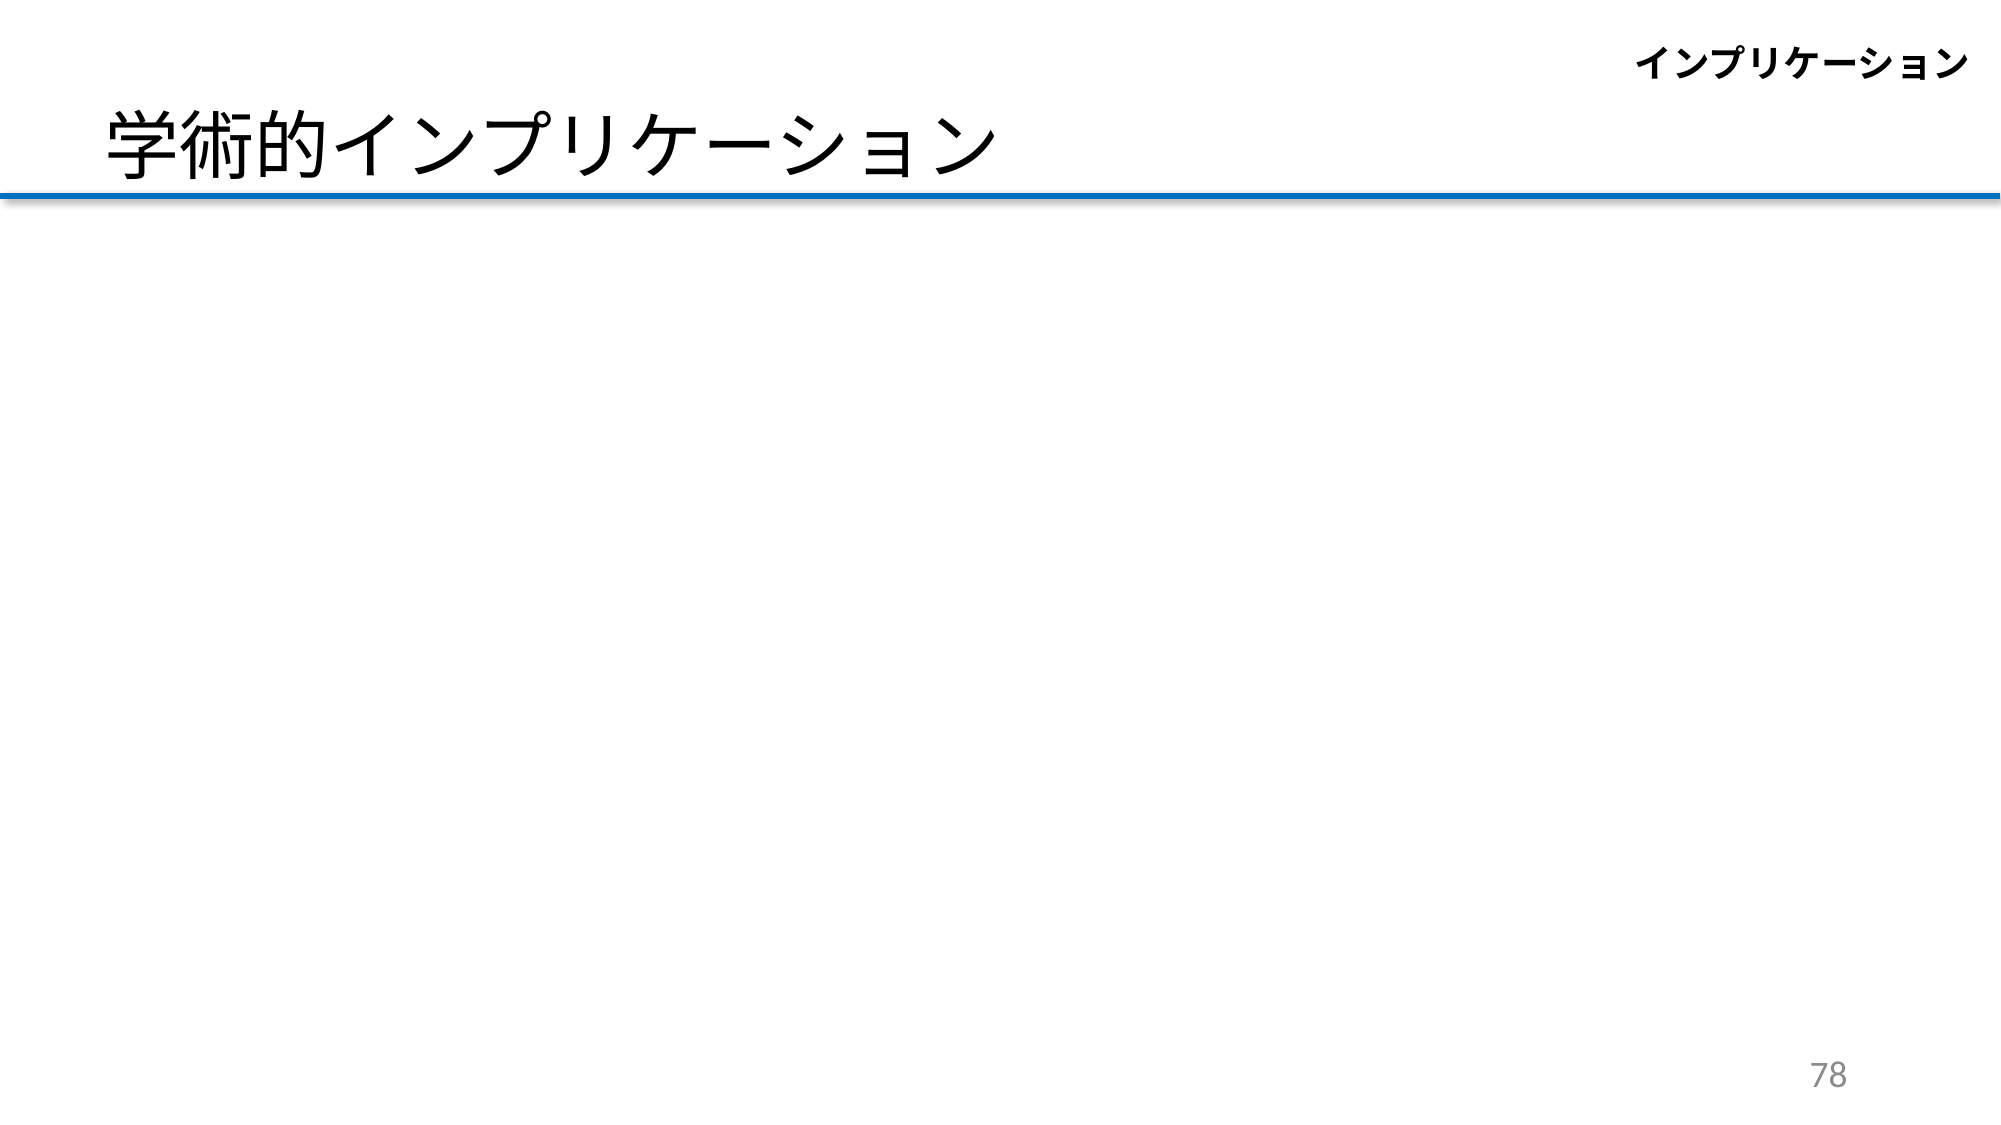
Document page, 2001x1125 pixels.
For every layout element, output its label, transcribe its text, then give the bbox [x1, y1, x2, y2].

text_box 学術的インプリケーション [89, 91, 1016, 197]
text_box インプリケーション [1619, 33, 1986, 93]
slide_number 78 [1412, 1042, 1863, 1103]
